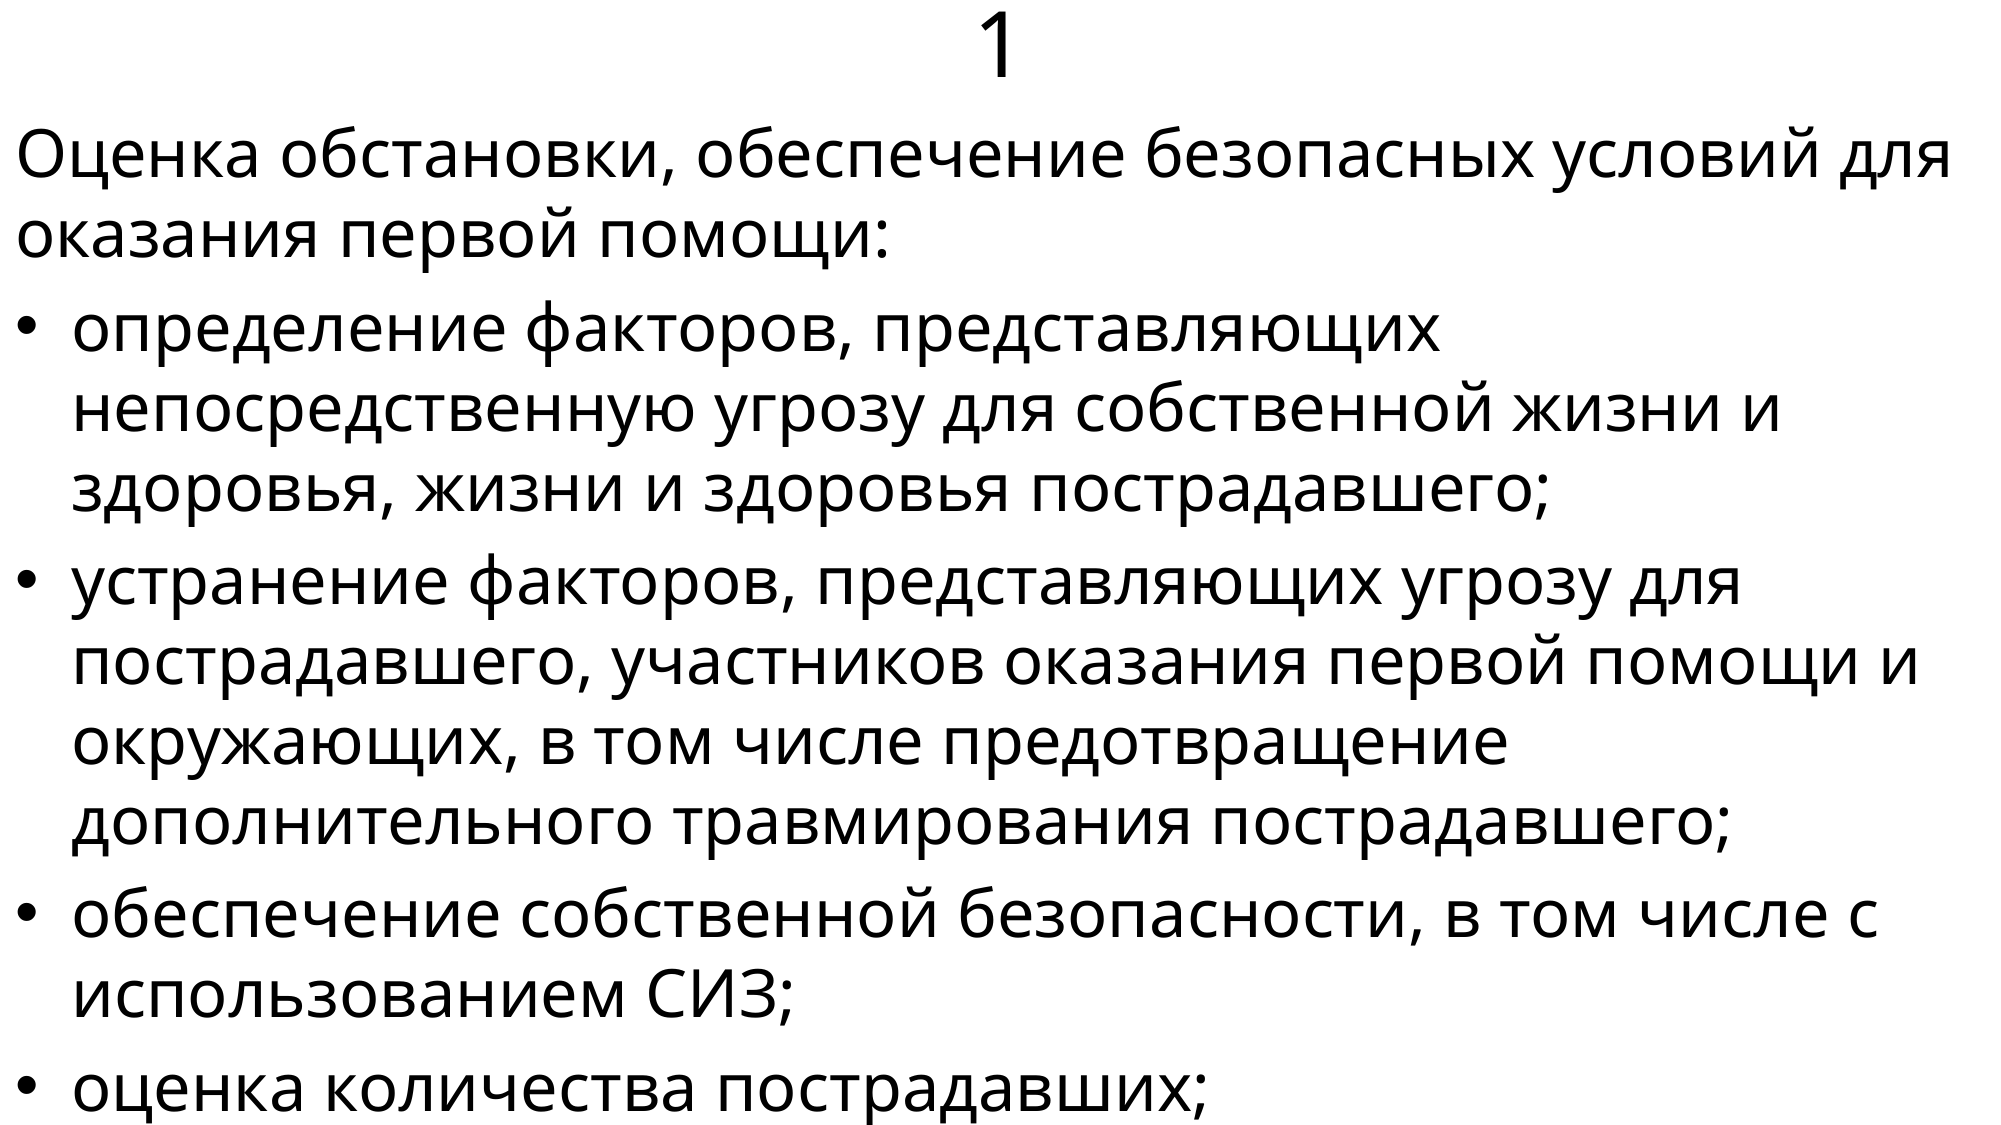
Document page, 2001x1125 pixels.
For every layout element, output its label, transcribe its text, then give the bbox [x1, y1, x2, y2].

title 1 [0, 0, 2000, 103]
list Оценка обстановки, обеспечение безопасных условий для оказания первой помощи: определение факторов, представляющих непосредственную угрозу для собственной жизни и здоровья, жизни и здоровья пострадавшего; устранение факторов, представляющих угрозу для пострадавшего, участников оказания первой помощи и окружающих, в том числе предотвращение дополнительного травмирования пострадавшего; обеспечение собственной безопасности, в том числе с использованием СИЗ; оценка количества пострадавших; [0, 103, 2000, 1125]
